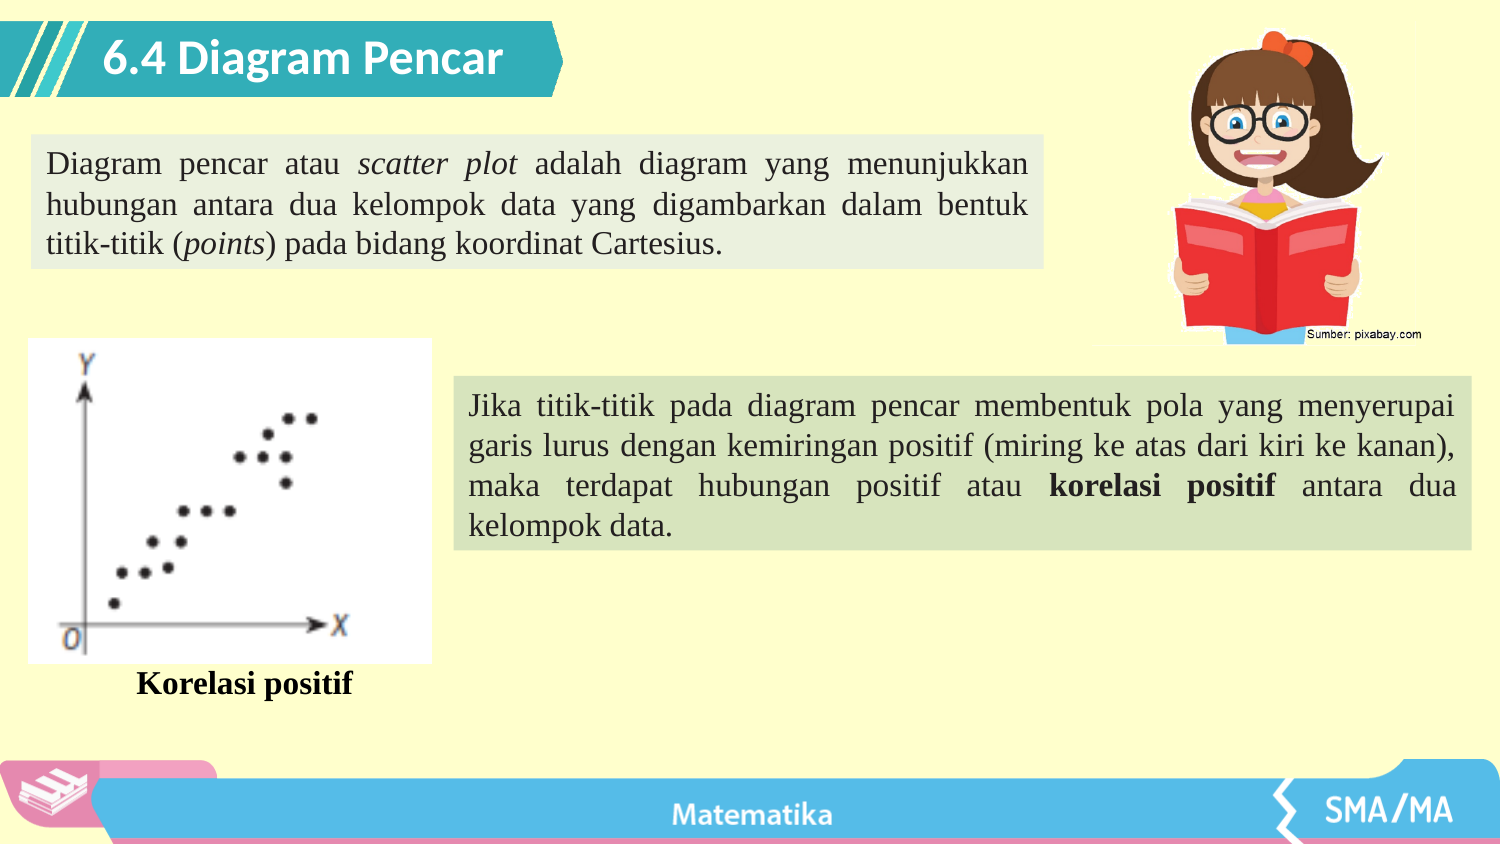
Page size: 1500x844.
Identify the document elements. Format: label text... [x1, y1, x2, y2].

text_box Jika titik-titik pada diagram pencar membentuk pola yang menyerupai garis lurus dengan kemiringan positif (miring ke atas dari kiri ke kanan), maka terdapat hubungan positif atau korelasi positif antara dua kelompok data. [453, 375, 1472, 551]
picture [1092, 21, 1469, 348]
text_box Diagram pencar atau scatter plot adalah diagram yang menunjukkan hubungan antara dua kelompok data yang digambarkan dalam bentuk titik-titik (points) pada bidang koordinat Cartesius. [31, 134, 1044, 269]
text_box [0, 16, 563, 97]
picture [0, 759, 1500, 844]
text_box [27, 338, 433, 710]
